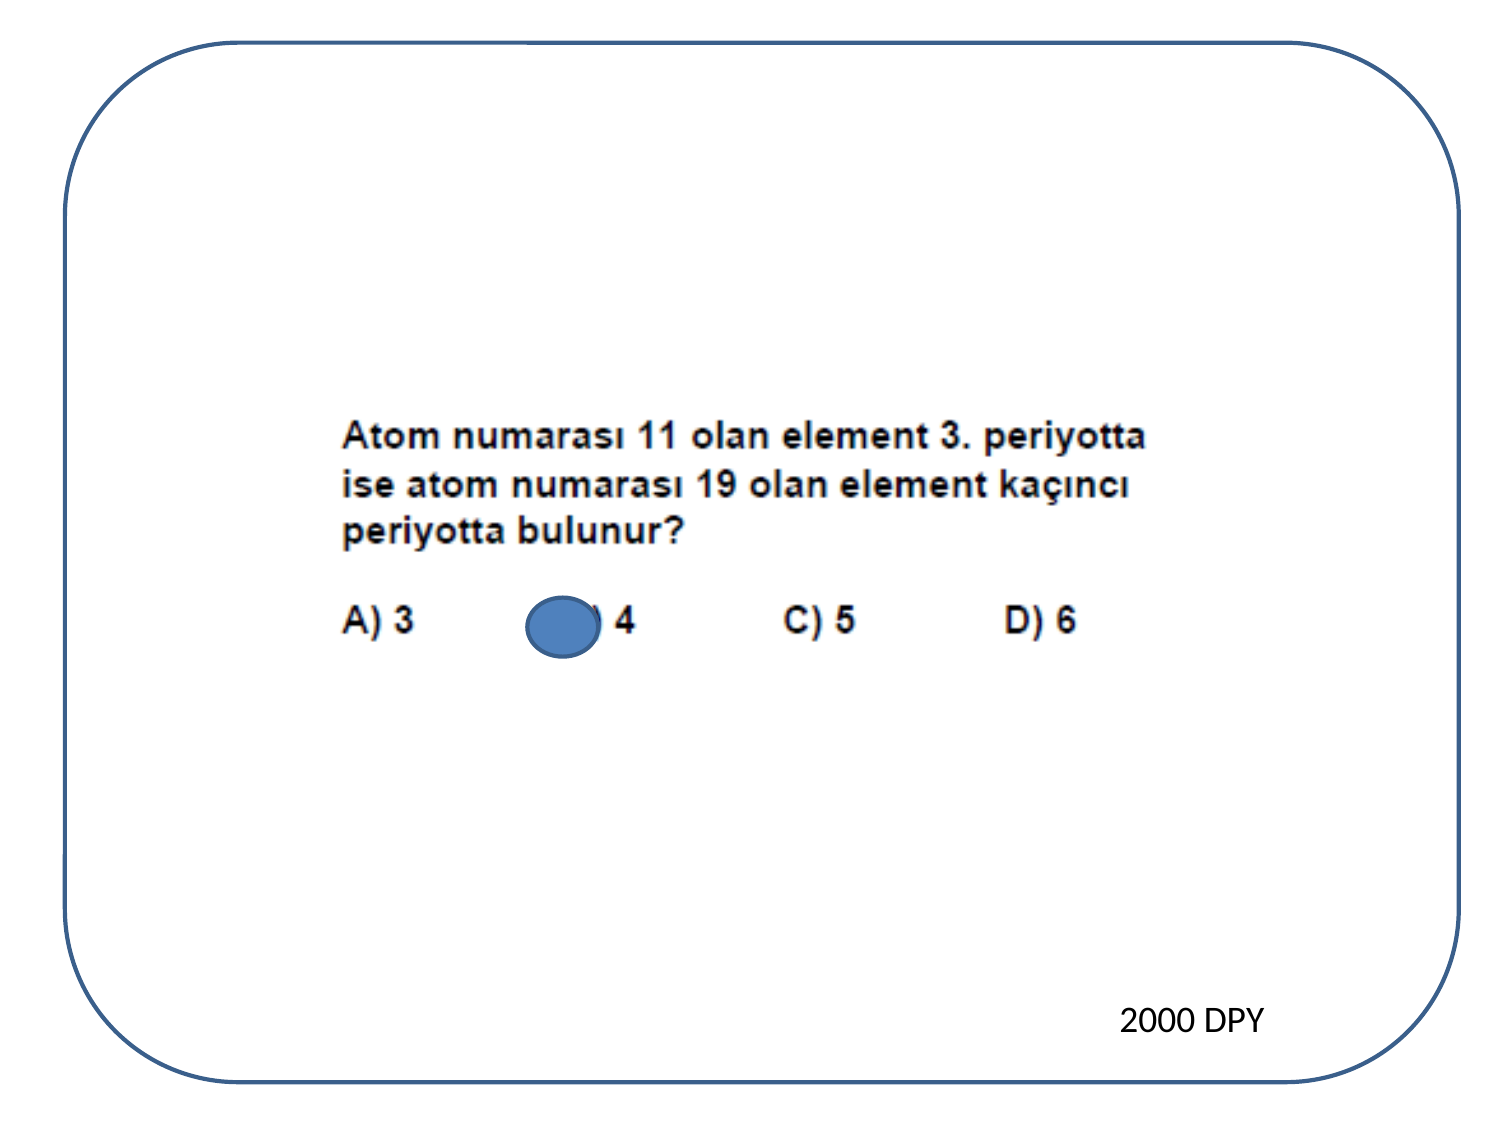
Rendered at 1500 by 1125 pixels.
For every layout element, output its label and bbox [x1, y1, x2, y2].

picture [316, 398, 1176, 684]
text_box [62, 40, 1461, 1085]
